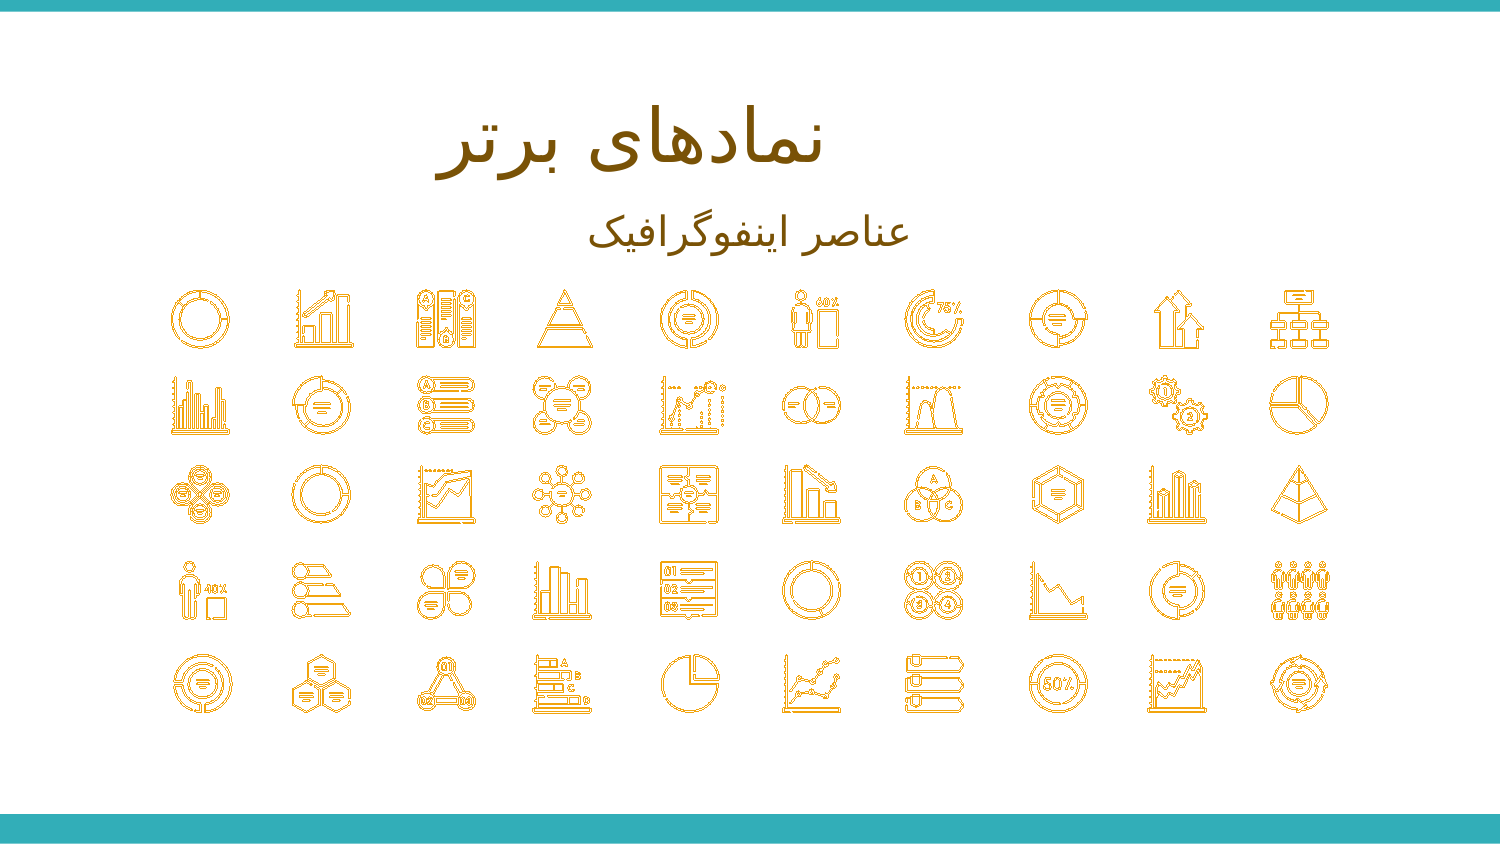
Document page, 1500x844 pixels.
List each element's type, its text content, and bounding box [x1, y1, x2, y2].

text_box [417, 375, 476, 435]
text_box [790, 289, 839, 349]
text_box [1271, 465, 1328, 524]
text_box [1147, 654, 1207, 714]
text_box عناصر اینفوگرافیک [171, 189, 1328, 270]
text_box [294, 289, 354, 349]
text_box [530, 464, 592, 525]
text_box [291, 562, 351, 619]
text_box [661, 654, 720, 713]
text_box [536, 289, 594, 349]
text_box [1269, 289, 1329, 349]
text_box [1028, 289, 1088, 349]
text_box [532, 561, 592, 620]
text_box [659, 376, 719, 435]
text_box [291, 464, 351, 524]
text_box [1269, 375, 1329, 435]
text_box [1269, 654, 1329, 714]
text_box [170, 464, 230, 524]
text_box [1149, 561, 1205, 620]
text_box [668, 380, 717, 422]
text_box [659, 289, 719, 349]
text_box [417, 656, 477, 711]
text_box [1028, 654, 1090, 713]
text_box [171, 290, 230, 349]
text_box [416, 465, 476, 525]
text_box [782, 654, 842, 714]
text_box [904, 289, 964, 349]
text_box [1147, 465, 1207, 524]
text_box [1028, 561, 1088, 620]
title نمادهای برتر [0, 72, 1267, 167]
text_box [904, 466, 964, 523]
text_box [1149, 375, 1209, 435]
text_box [416, 289, 476, 349]
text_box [173, 654, 233, 714]
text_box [782, 464, 842, 524]
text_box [1271, 560, 1330, 620]
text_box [904, 375, 964, 435]
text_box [292, 654, 351, 713]
text_box [719, 384, 726, 392]
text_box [291, 375, 353, 435]
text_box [532, 375, 592, 435]
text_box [659, 465, 719, 524]
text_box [416, 560, 476, 620]
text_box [1028, 375, 1088, 435]
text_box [1032, 464, 1084, 524]
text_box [659, 560, 718, 620]
text_box [1154, 290, 1204, 349]
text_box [178, 560, 227, 620]
text_box [171, 376, 230, 435]
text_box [905, 654, 965, 713]
text_box [782, 560, 841, 620]
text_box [904, 560, 964, 620]
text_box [532, 654, 592, 714]
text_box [782, 386, 842, 425]
